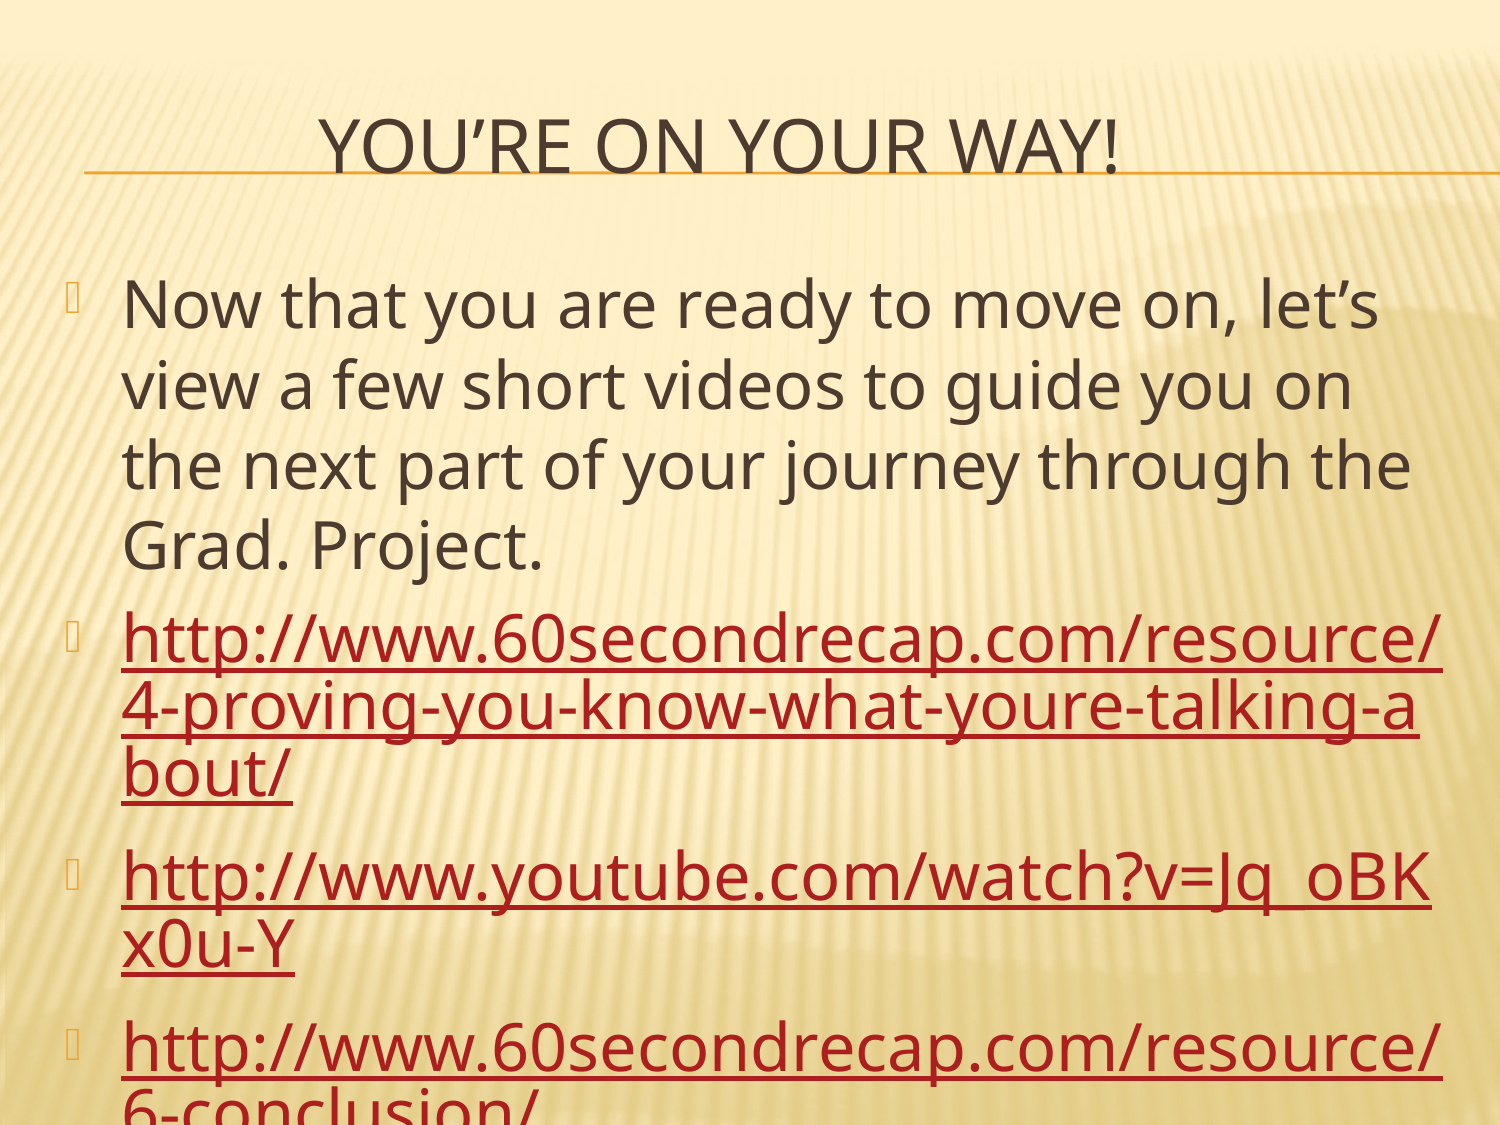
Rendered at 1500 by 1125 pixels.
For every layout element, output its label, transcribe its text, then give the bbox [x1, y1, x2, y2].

list Now that you are ready to move on, let’s view a few short videos to guide you on the next part of your journey through the Grad. Project. http://www.60secondrecap.com/resource/4-proving-you-know-what-youre-talking-about/ http://www.youtube.com/watch?v=Jq_oBKx0u-Y http://www.60secondrecap.com/resource/6-conclusion/ [50, 254, 1475, 998]
title You’re on your way! [50, 75, 1475, 213]
